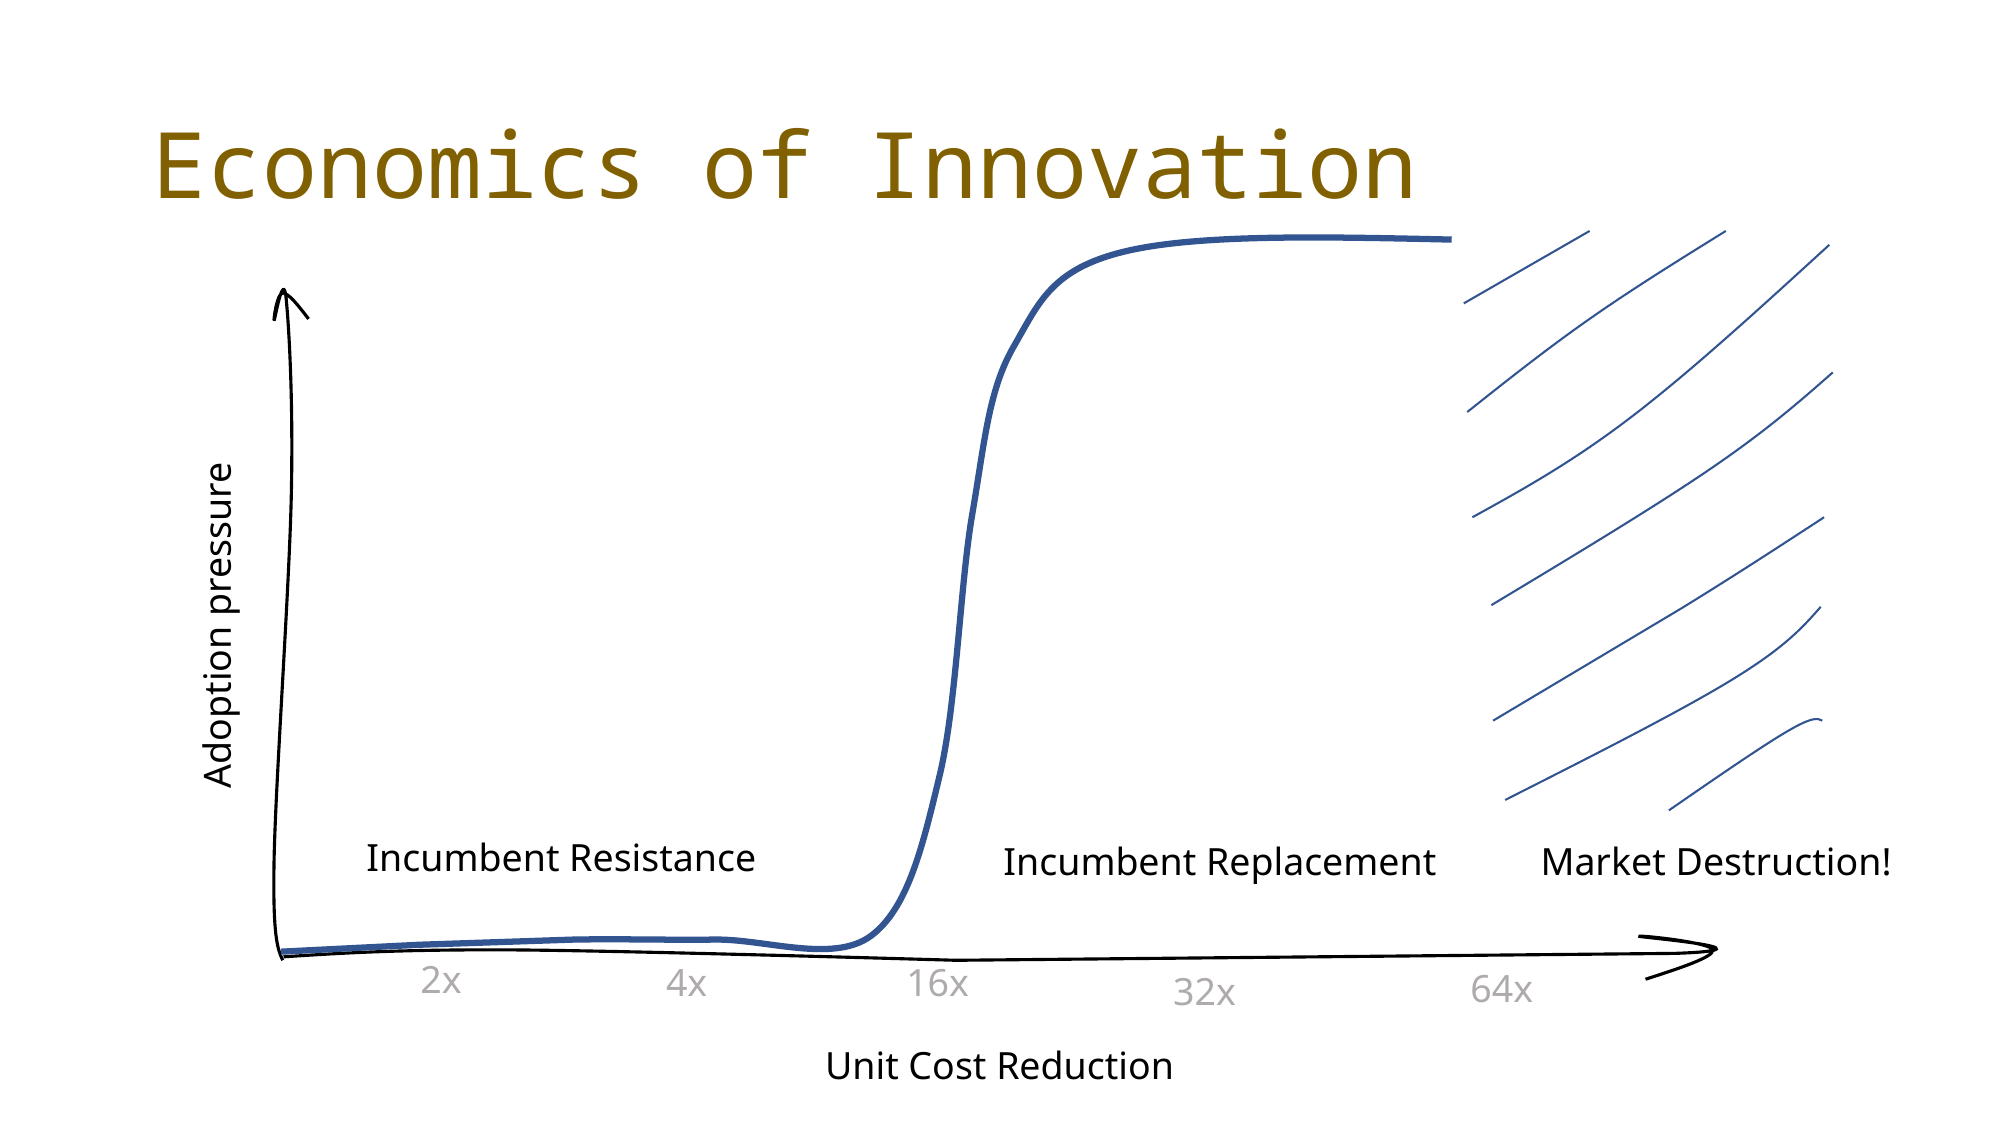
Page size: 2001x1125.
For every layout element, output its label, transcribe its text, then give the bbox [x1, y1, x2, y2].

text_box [185, 230, 1925, 1096]
title Economics of Innovation [137, 59, 1863, 278]
